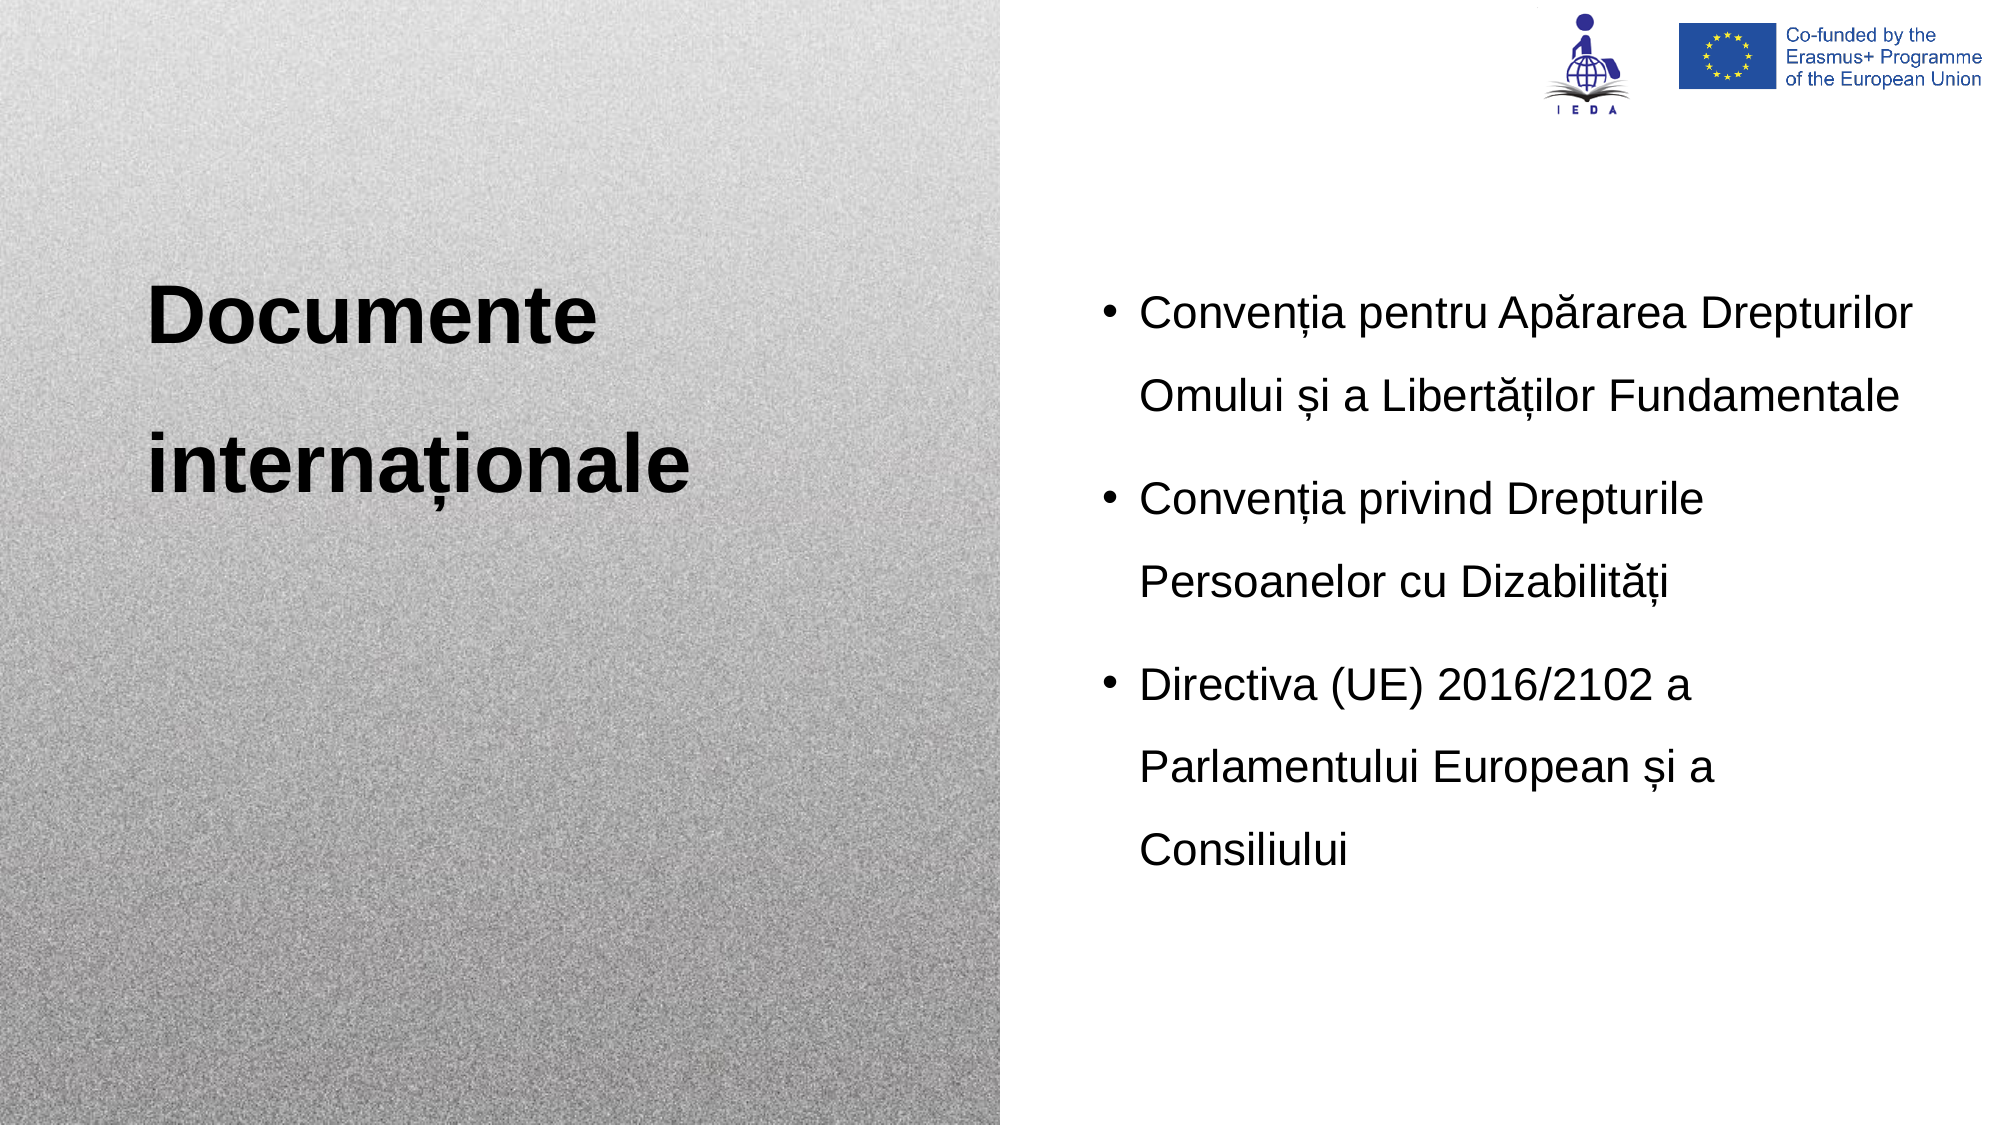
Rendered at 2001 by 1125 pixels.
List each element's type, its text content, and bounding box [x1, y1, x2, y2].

picture [1677, 22, 2000, 94]
text_box Convenția pentru Apărarea Drepturilor Omului și a Libertăților Fundamentale Convenția privind Drepturile Persoanelor cu Dizabilități Directiva (UE) 2016/2102 a Parlamentului European și a Consiliului [1087, 248, 1933, 836]
picture [0, 0, 1001, 1125]
picture [1528, 0, 1645, 127]
